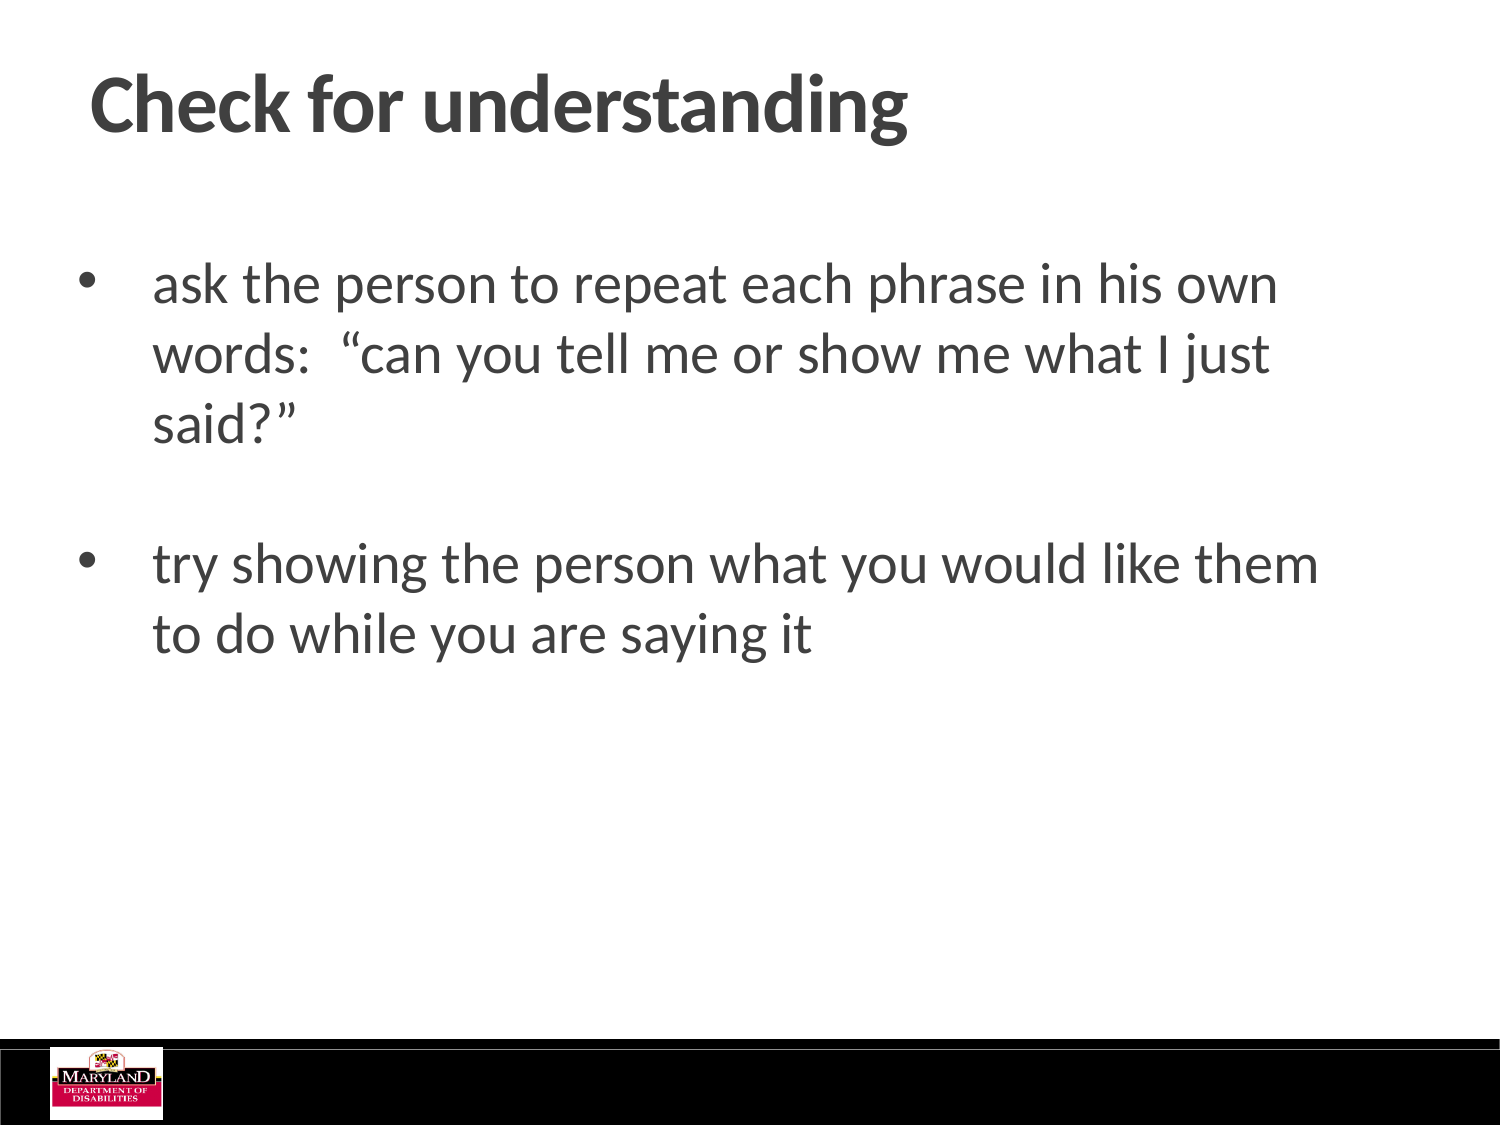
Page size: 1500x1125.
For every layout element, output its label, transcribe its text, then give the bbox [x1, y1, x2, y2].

text_box ask the person to repeat each phrase in his own words: “can you tell me or show me what I just said?” try showing the person what you would like them to do while you are saying it [62, 237, 1375, 952]
picture [50, 1047, 163, 1120]
title Check for understanding [75, 62, 1425, 1018]
